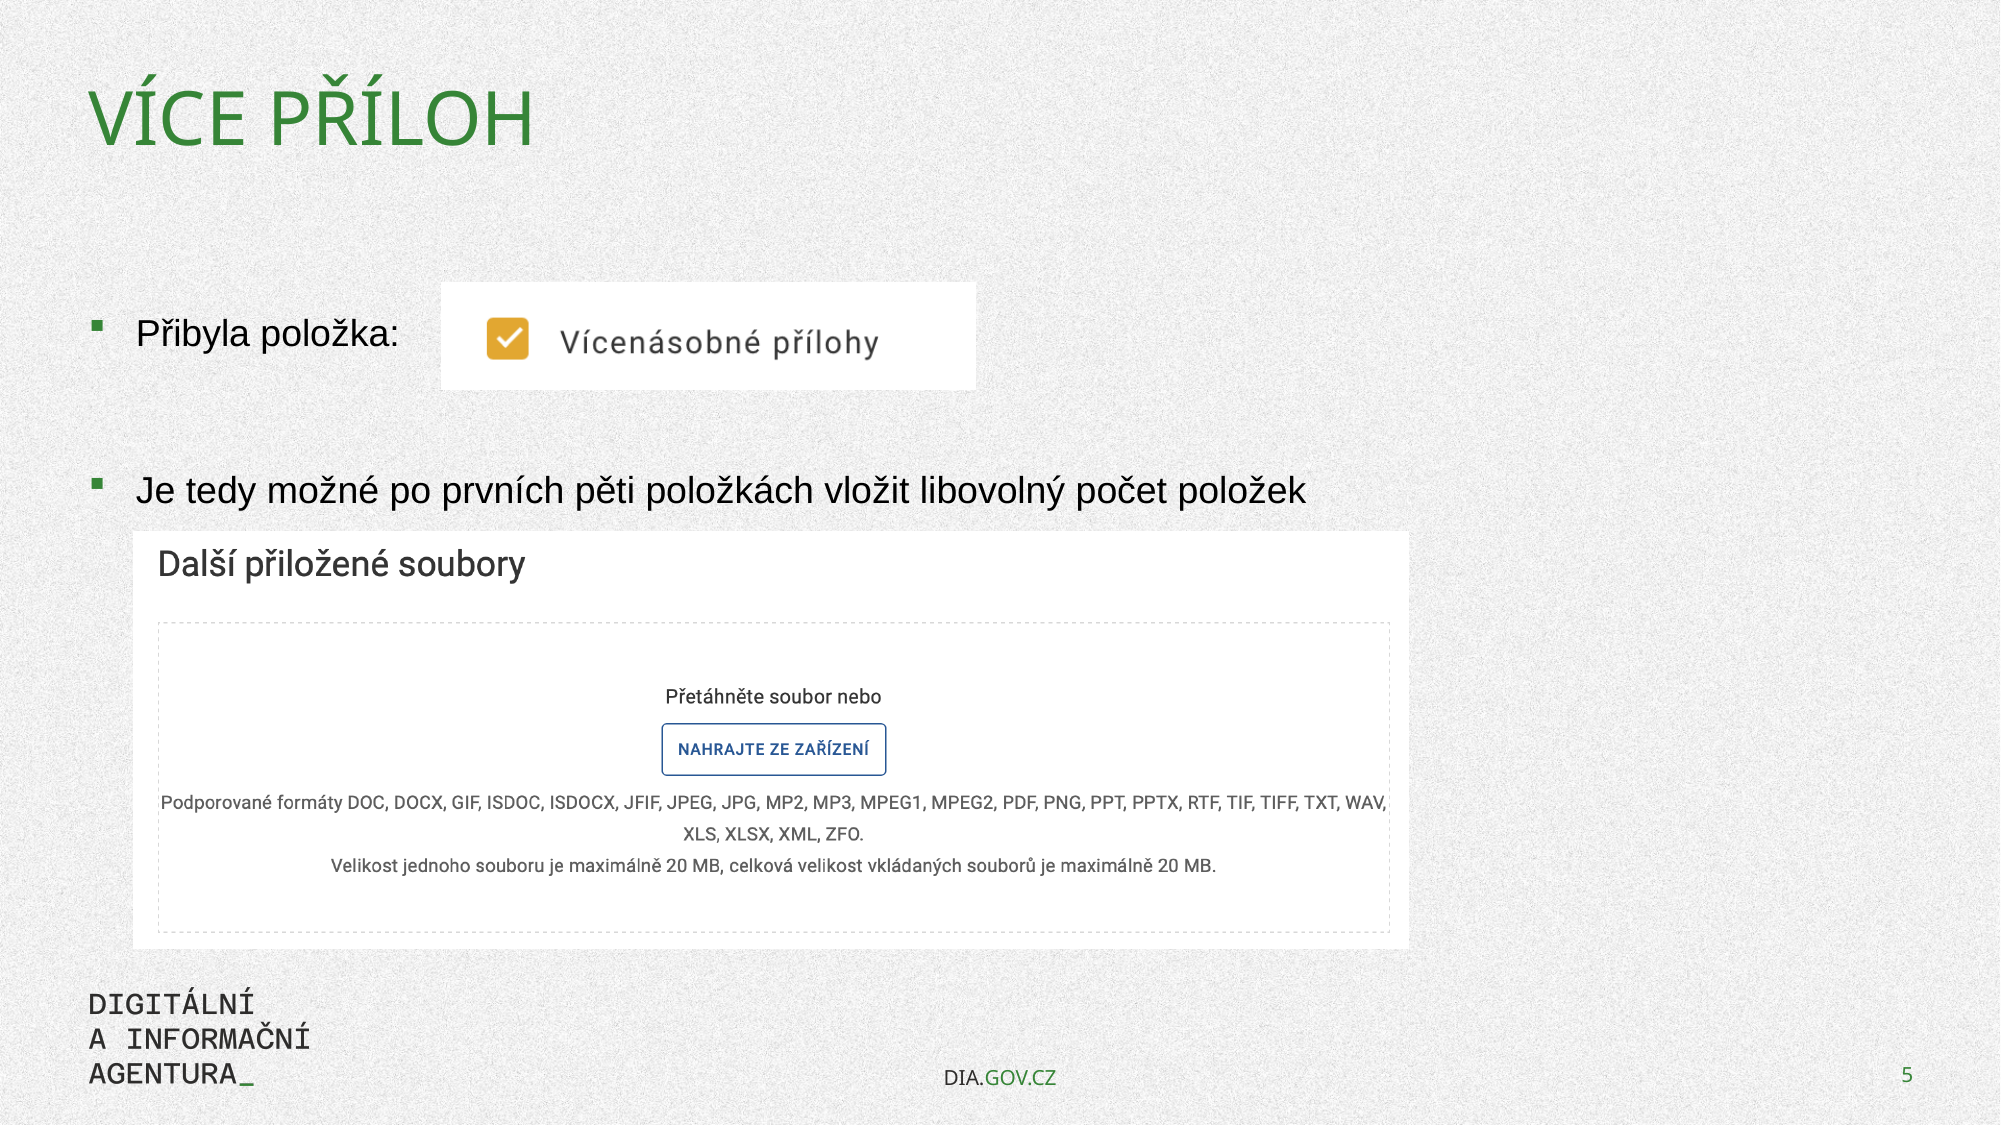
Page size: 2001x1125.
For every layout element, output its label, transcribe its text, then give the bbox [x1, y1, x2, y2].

picture [0, 0, 2001, 1125]
slide_number 5 [1612, 1037, 1928, 1098]
title Více příloh [88, 70, 1912, 284]
list Přibyla položka: Je tedy možné po prvních pěti položkách vložit libovolný počet položek [88, 299, 1912, 980]
footer DIA.GOV.CZ [558, 1037, 1442, 1098]
